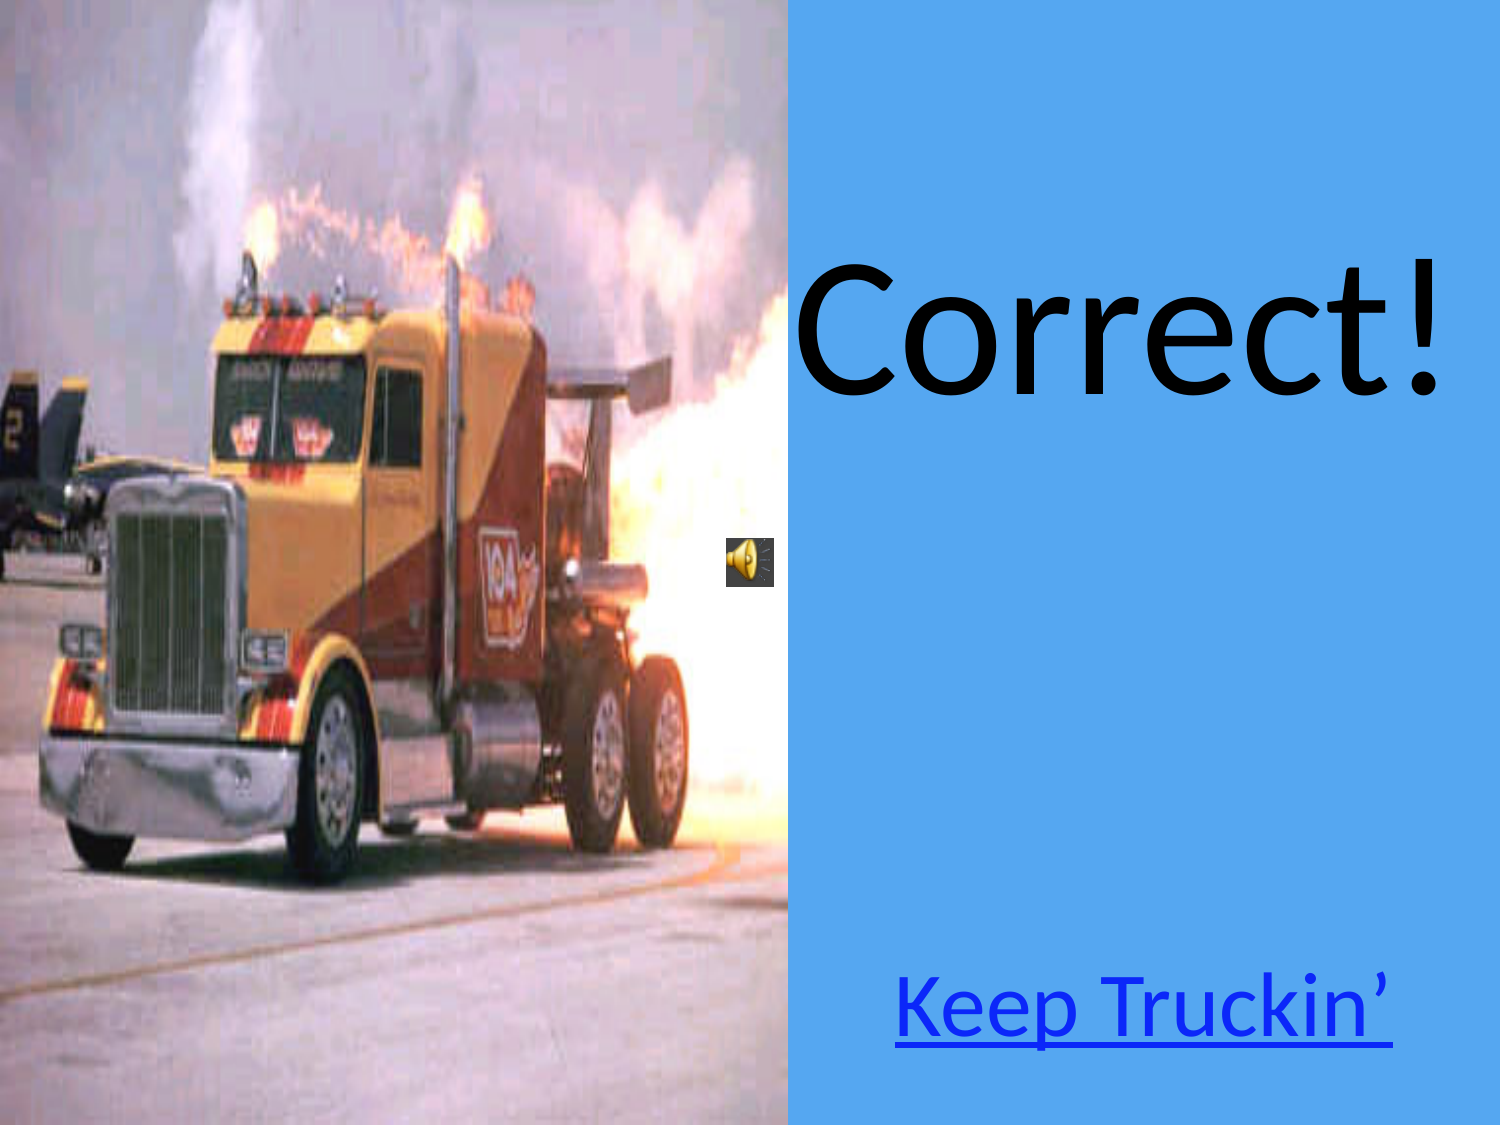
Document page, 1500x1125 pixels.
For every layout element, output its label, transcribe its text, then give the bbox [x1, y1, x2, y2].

title Keep Truckin’ [791, 875, 1500, 1125]
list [0, 0, 788, 1125]
picture [724, 537, 776, 588]
text_box Correct! [791, 187, 1500, 443]
